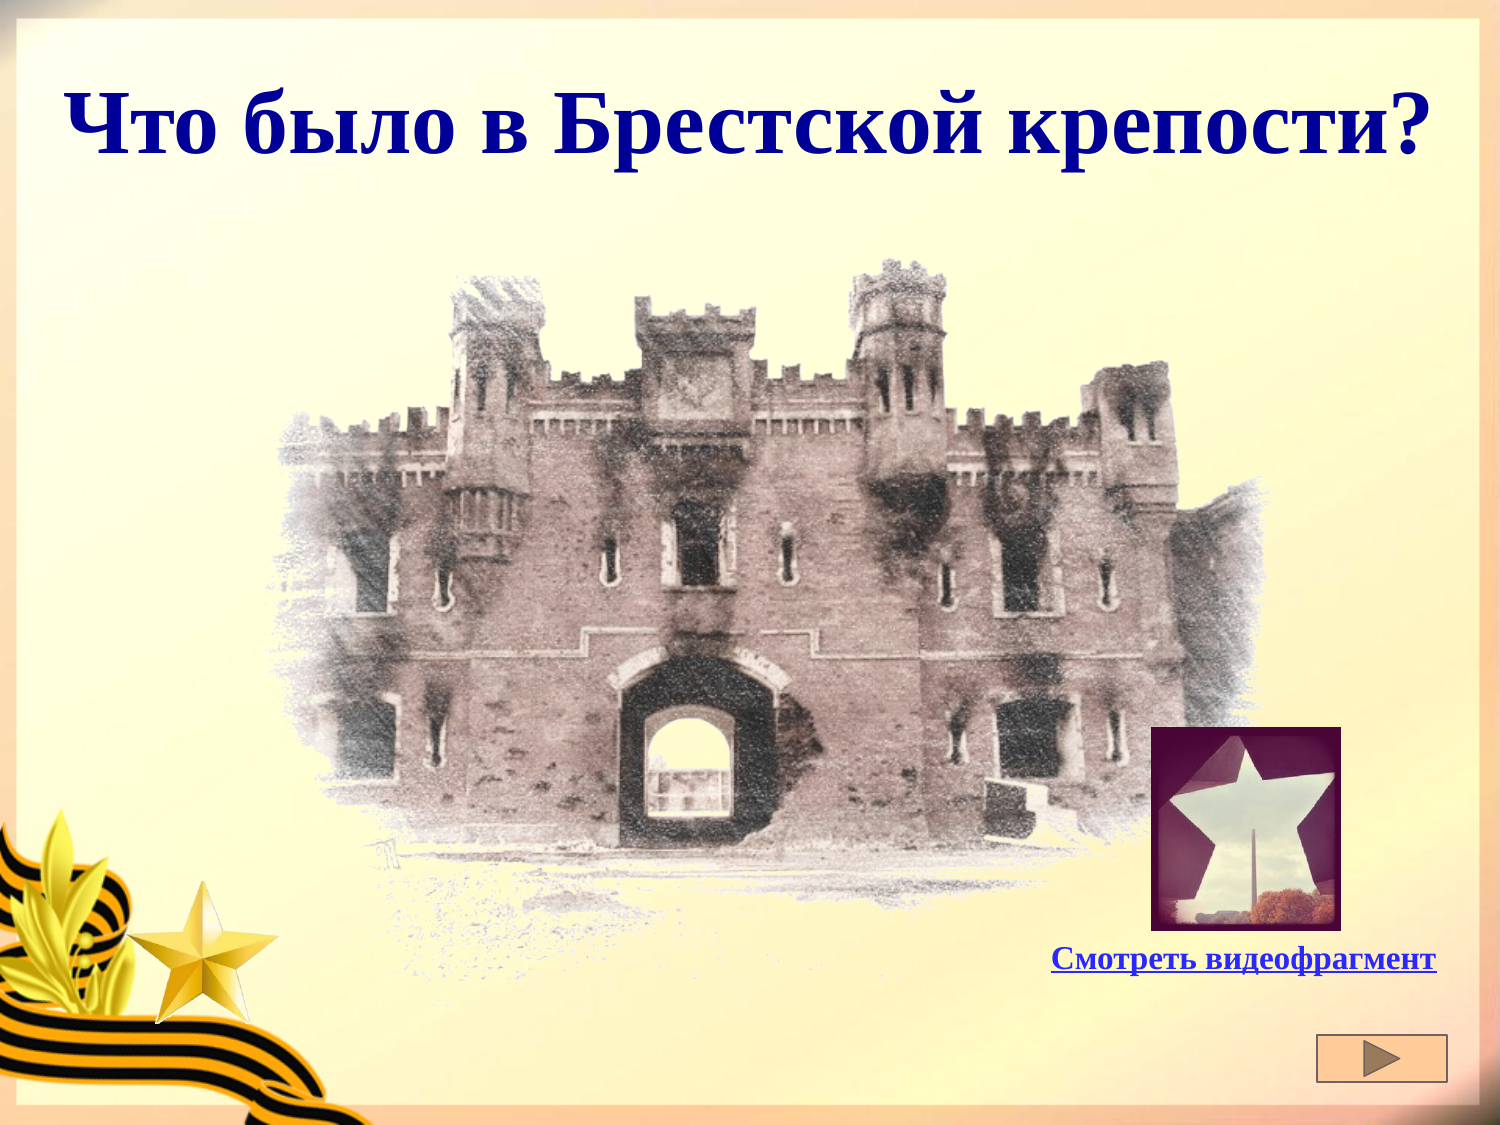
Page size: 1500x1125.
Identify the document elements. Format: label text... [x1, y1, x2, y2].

text_box [1315, 1033, 1449, 1084]
picture [0, 0, 1500, 1125]
text_box Смотреть видеофрагмент [1318, 928, 1452, 984]
text_box Что было в Брестской крепости? [48, 54, 1452, 180]
